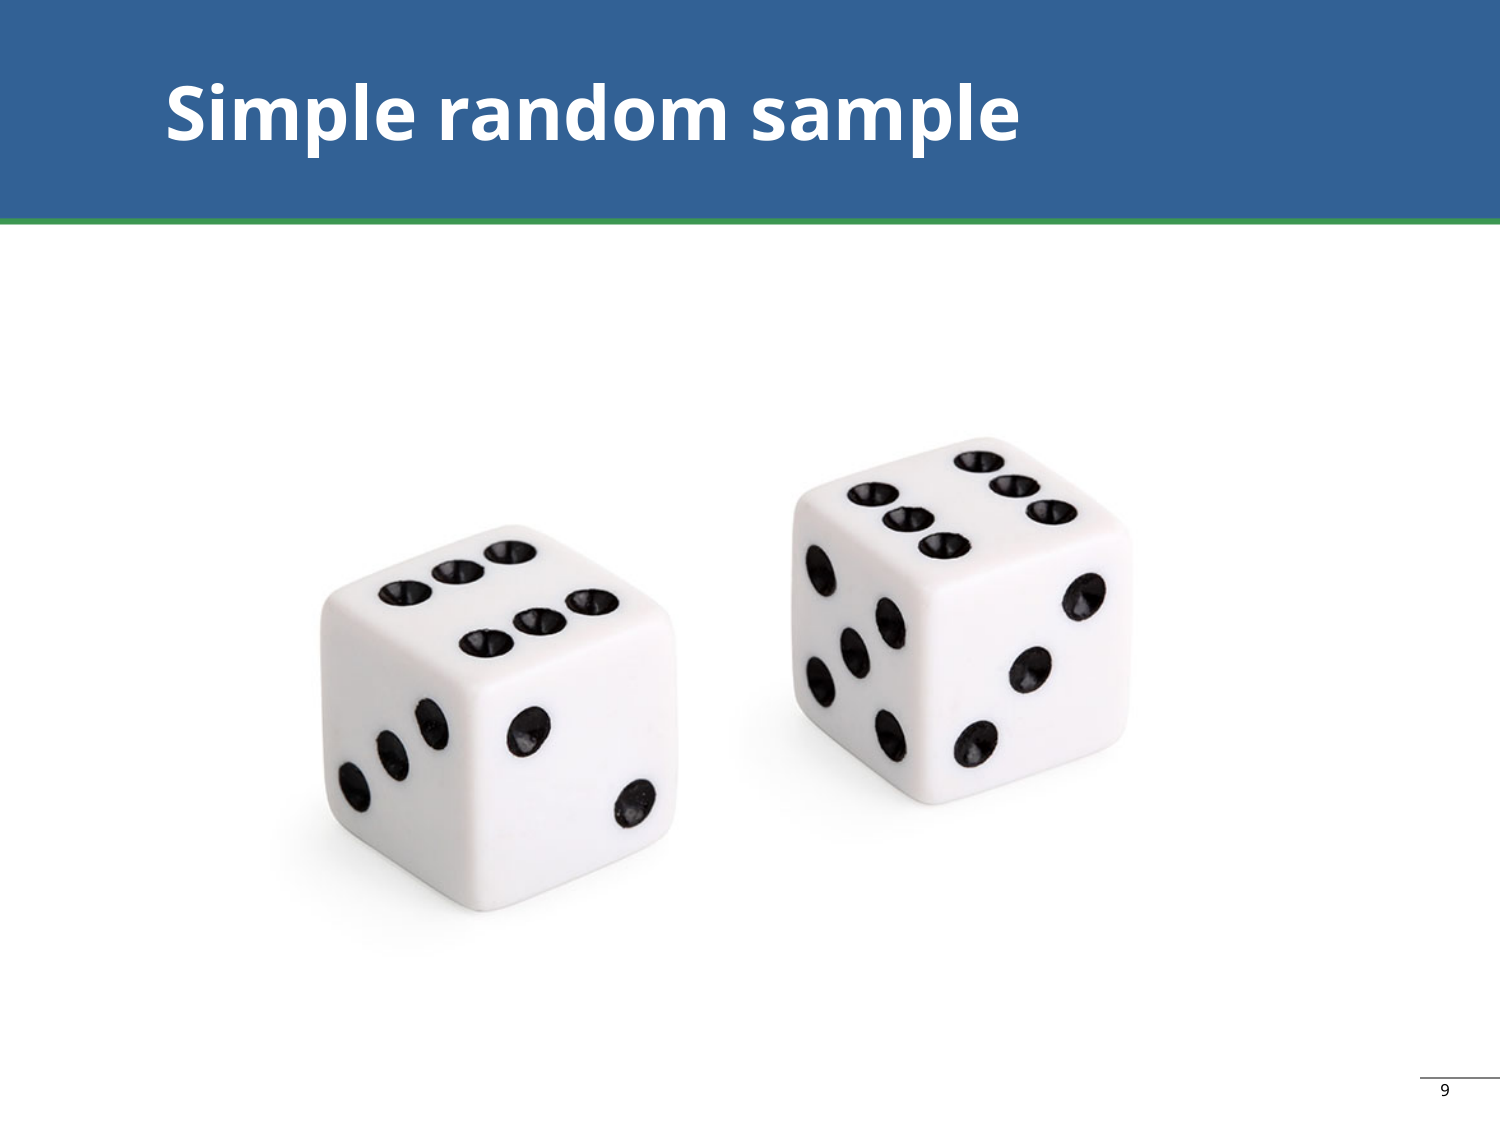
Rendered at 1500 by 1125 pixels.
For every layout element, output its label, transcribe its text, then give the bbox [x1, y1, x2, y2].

title Simple random sample [150, 0, 1350, 221]
picture [0, 0, 1500, 1125]
slide_number 9 [1311, 1078, 1450, 1106]
